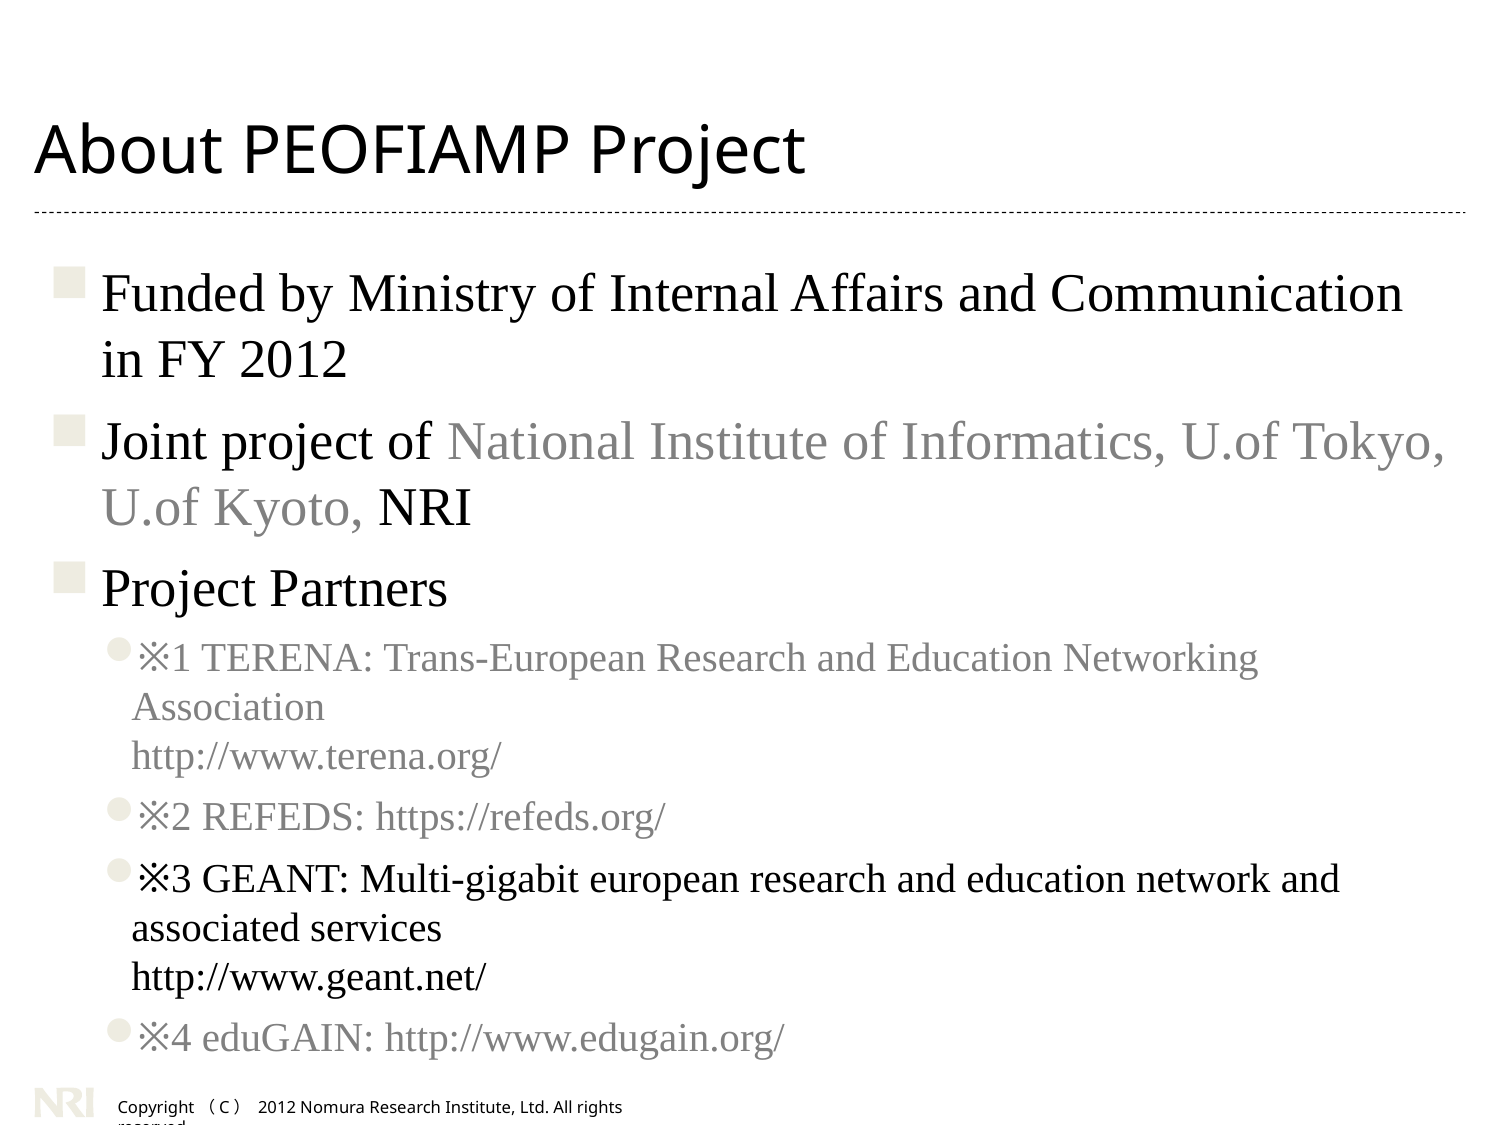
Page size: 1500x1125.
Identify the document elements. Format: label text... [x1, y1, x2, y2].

list Funded by Ministry of Internal Affairs and Communication in FY 2012 Joint project of National Institute of Informatics, U.of Tokyo, U.of Kyoto, NRI Project Partners ※1 TERENA: Trans-European Research and Education Networking Association http://www.terena.org/ ※2 REFEDS: https://refeds.org/ ※3 GEANT: Multi-gigabit european research and education network and associated services http://www.geant.net/ ※4 eduGAIN: http://www.edugain.org/ [34, 249, 1466, 1076]
title About PEOFIAMP Project [34, 37, 1466, 195]
